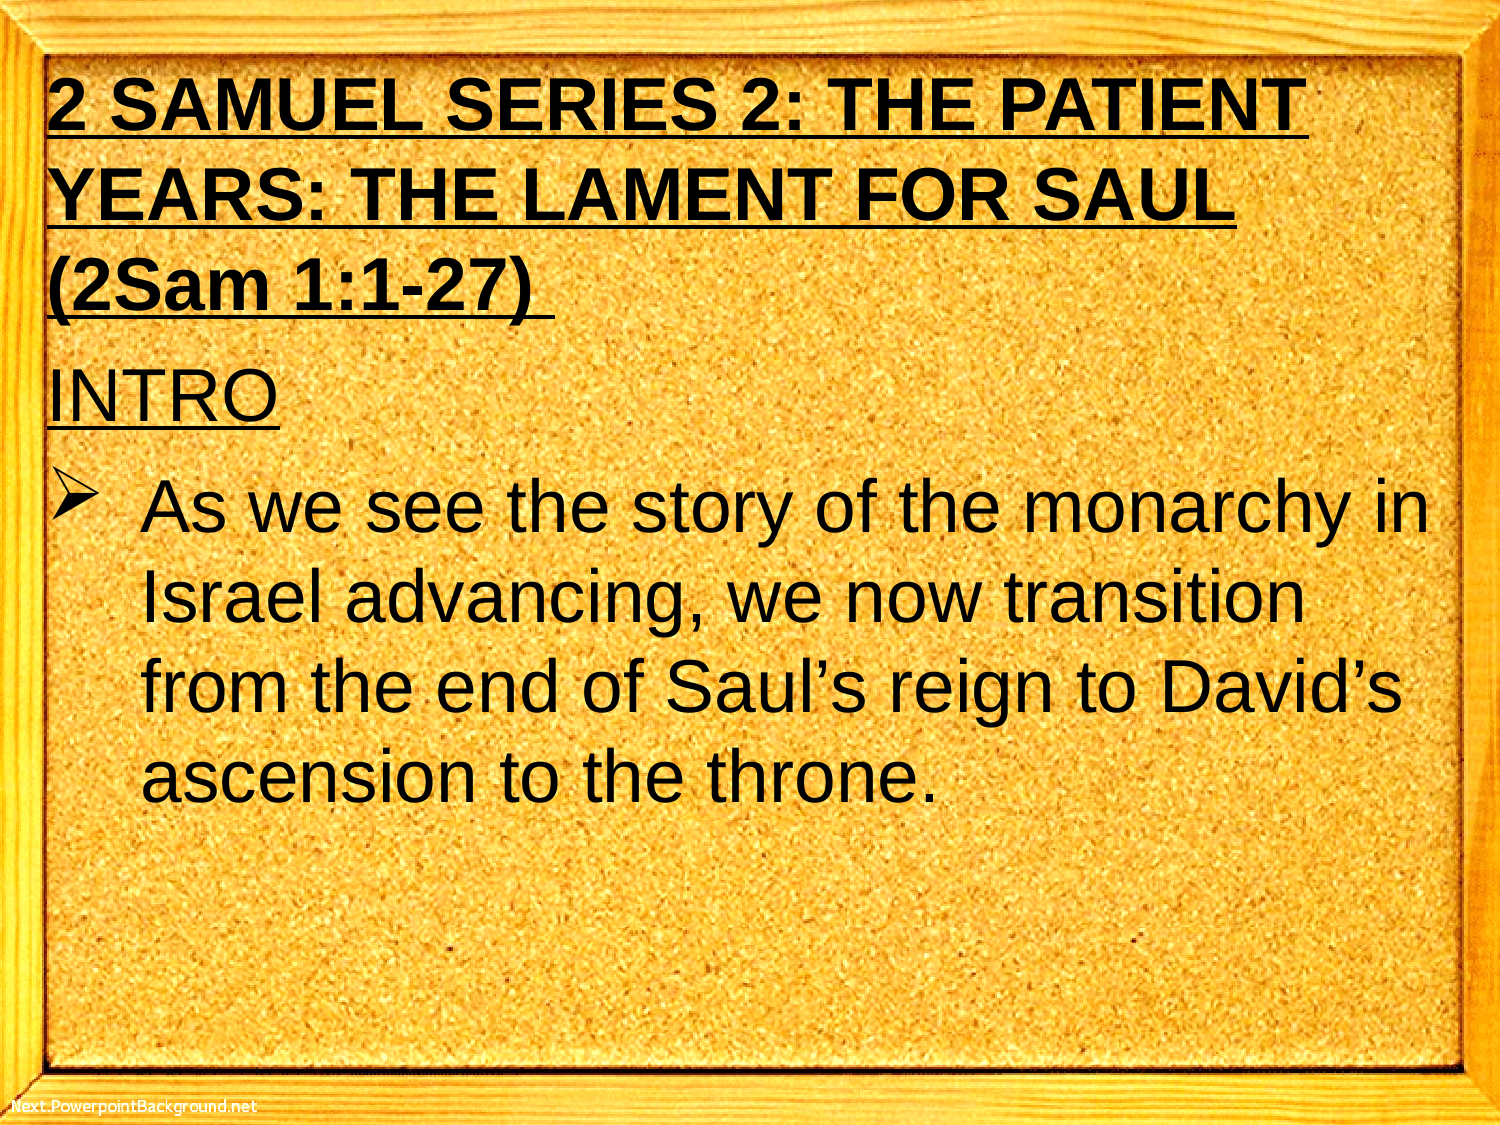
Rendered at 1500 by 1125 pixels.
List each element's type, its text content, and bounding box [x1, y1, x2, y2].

picture [0, 0, 1500, 1125]
subtitle 2 SAMUEL SERIES 2: THE PATIENT YEARS: THE LAMENT FOR SAUL (2Sam 1:1-27) INTRO As we see the story of the monarchy in Israel advancing, we now transition from the end of Saul’s reign to David’s ascension to the throne. [31, 48, 1467, 1081]
